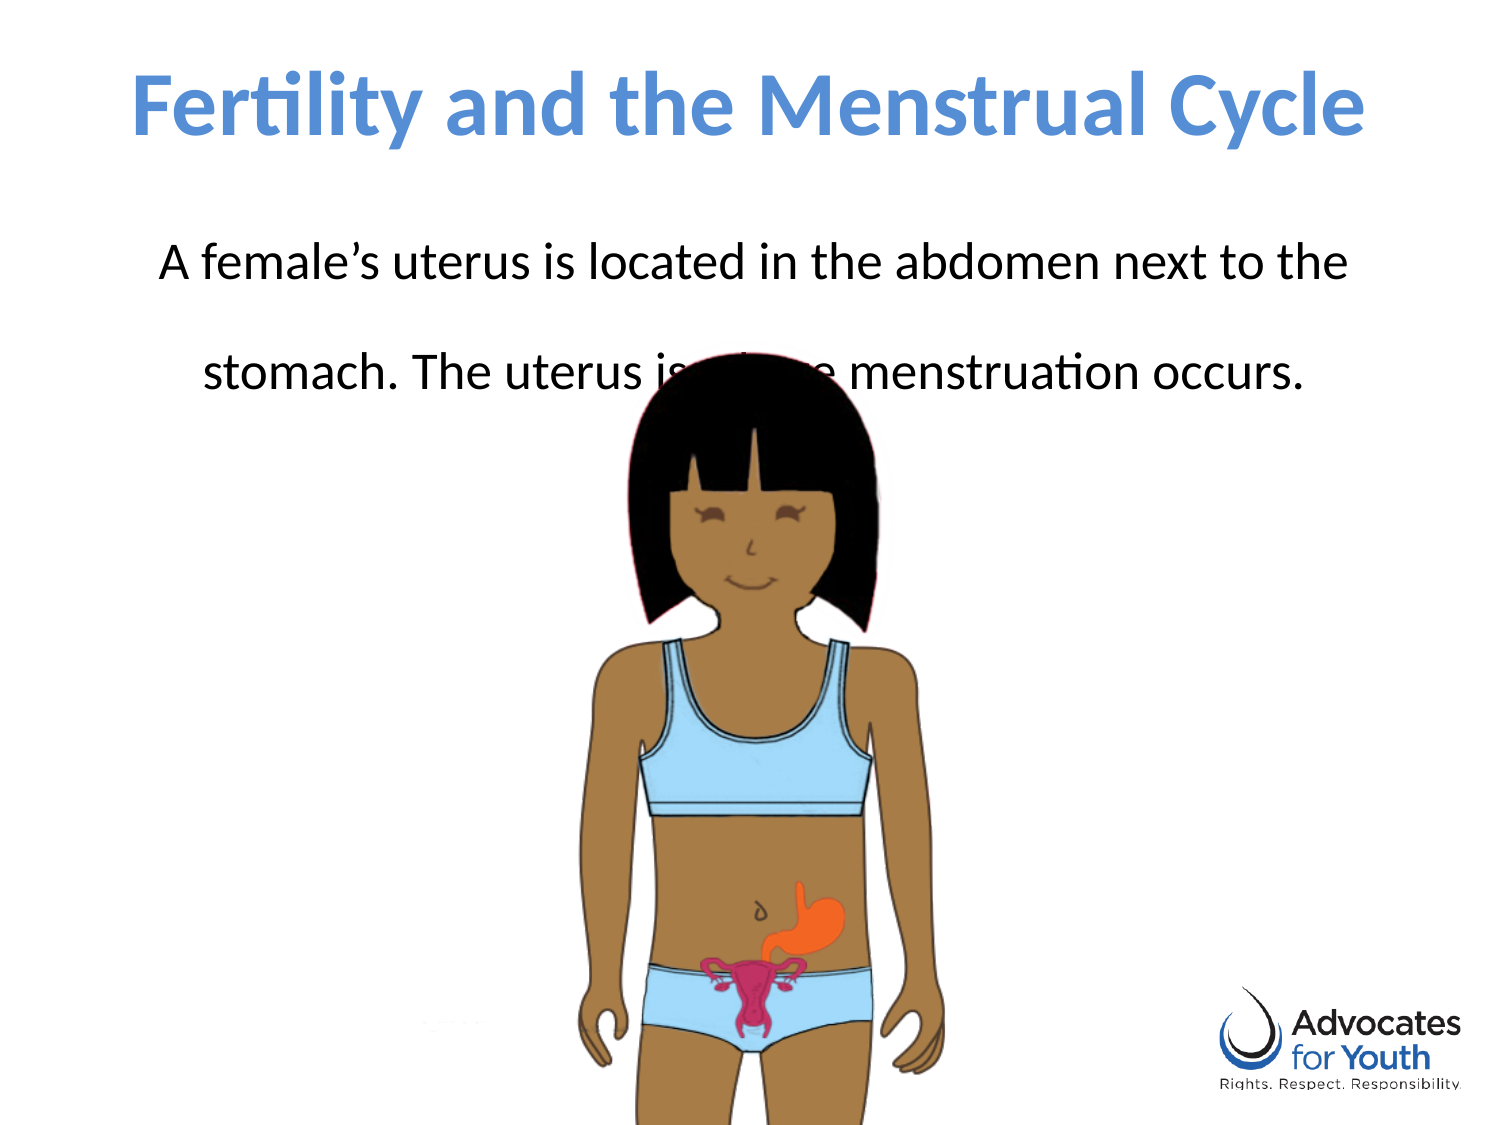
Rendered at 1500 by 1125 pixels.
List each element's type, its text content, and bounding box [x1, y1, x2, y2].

picture [1219, 986, 1461, 1090]
text_box A female’s uterus is located in the abdomen next to the stomach. The uterus is where menstruation occurs. [48, 207, 1461, 587]
title Fertility and the Menstrual Cycle [75, 5, 1425, 193]
picture [408, 338, 1087, 1125]
